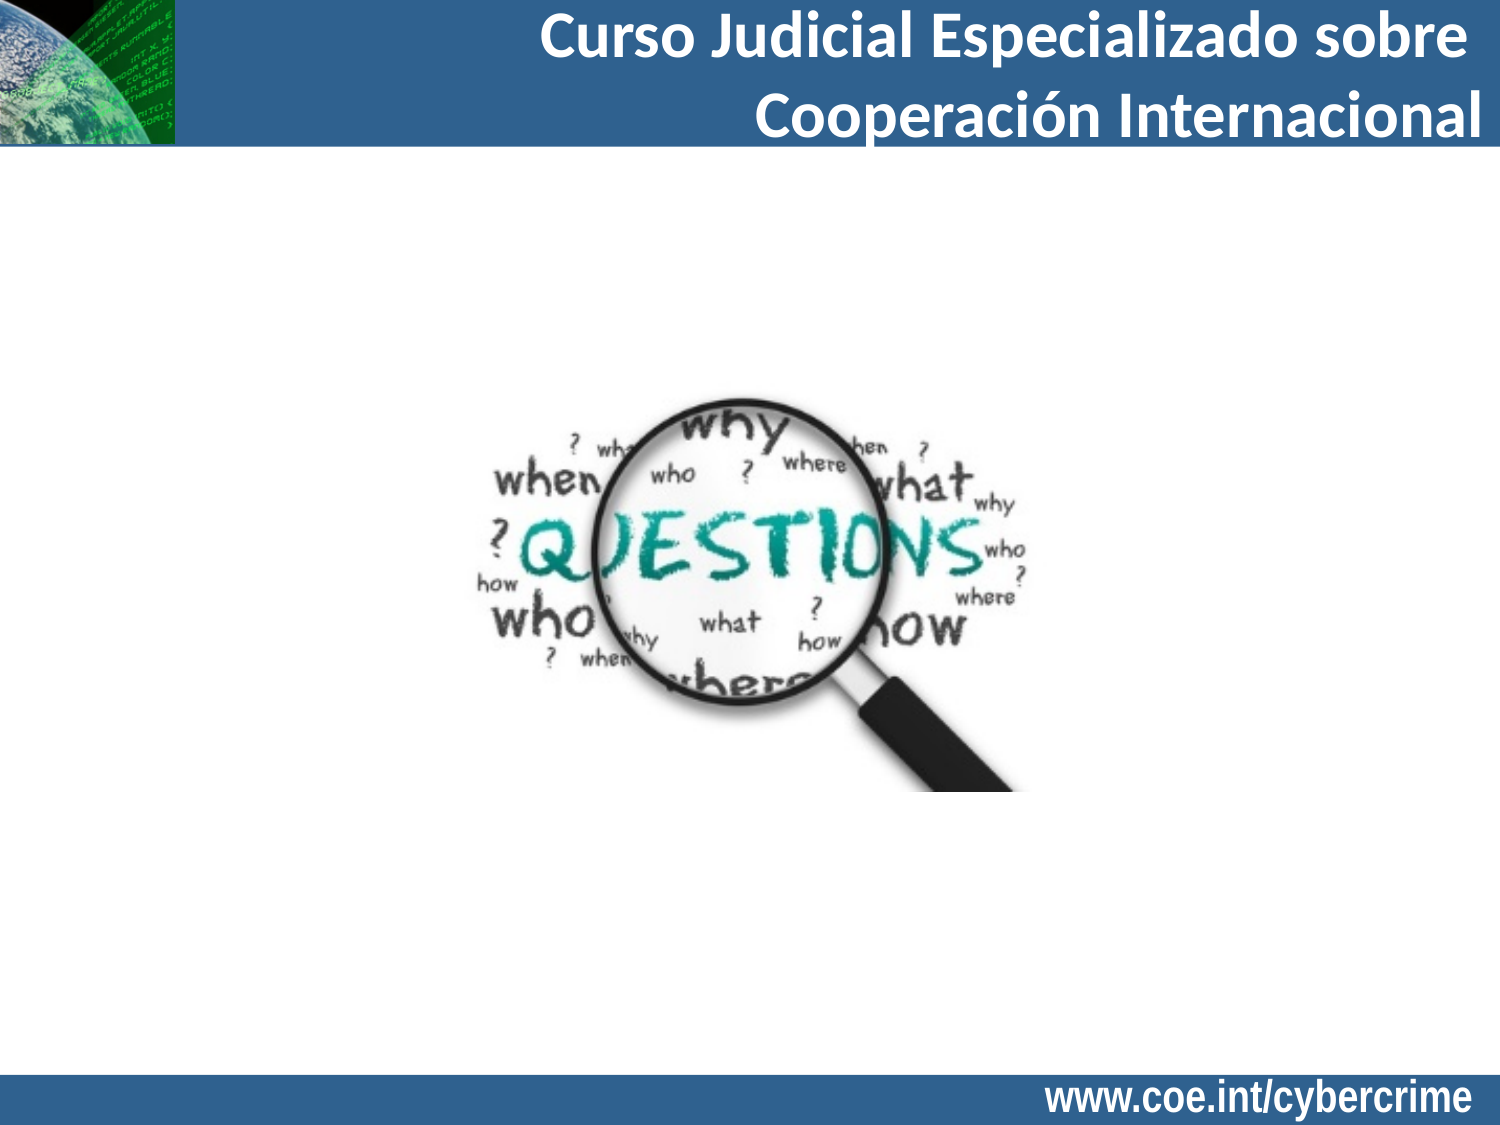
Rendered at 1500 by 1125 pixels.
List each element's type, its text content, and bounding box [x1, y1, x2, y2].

text_box Curso Judicial Especializado sobre Cooperación Internacional [177, 0, 1500, 149]
picture [0, 0, 175, 144]
text_box [0, 1073, 1030, 1125]
picture [443, 332, 1057, 793]
text_box www.coe.int/cybercrime [1030, 1059, 1500, 1125]
